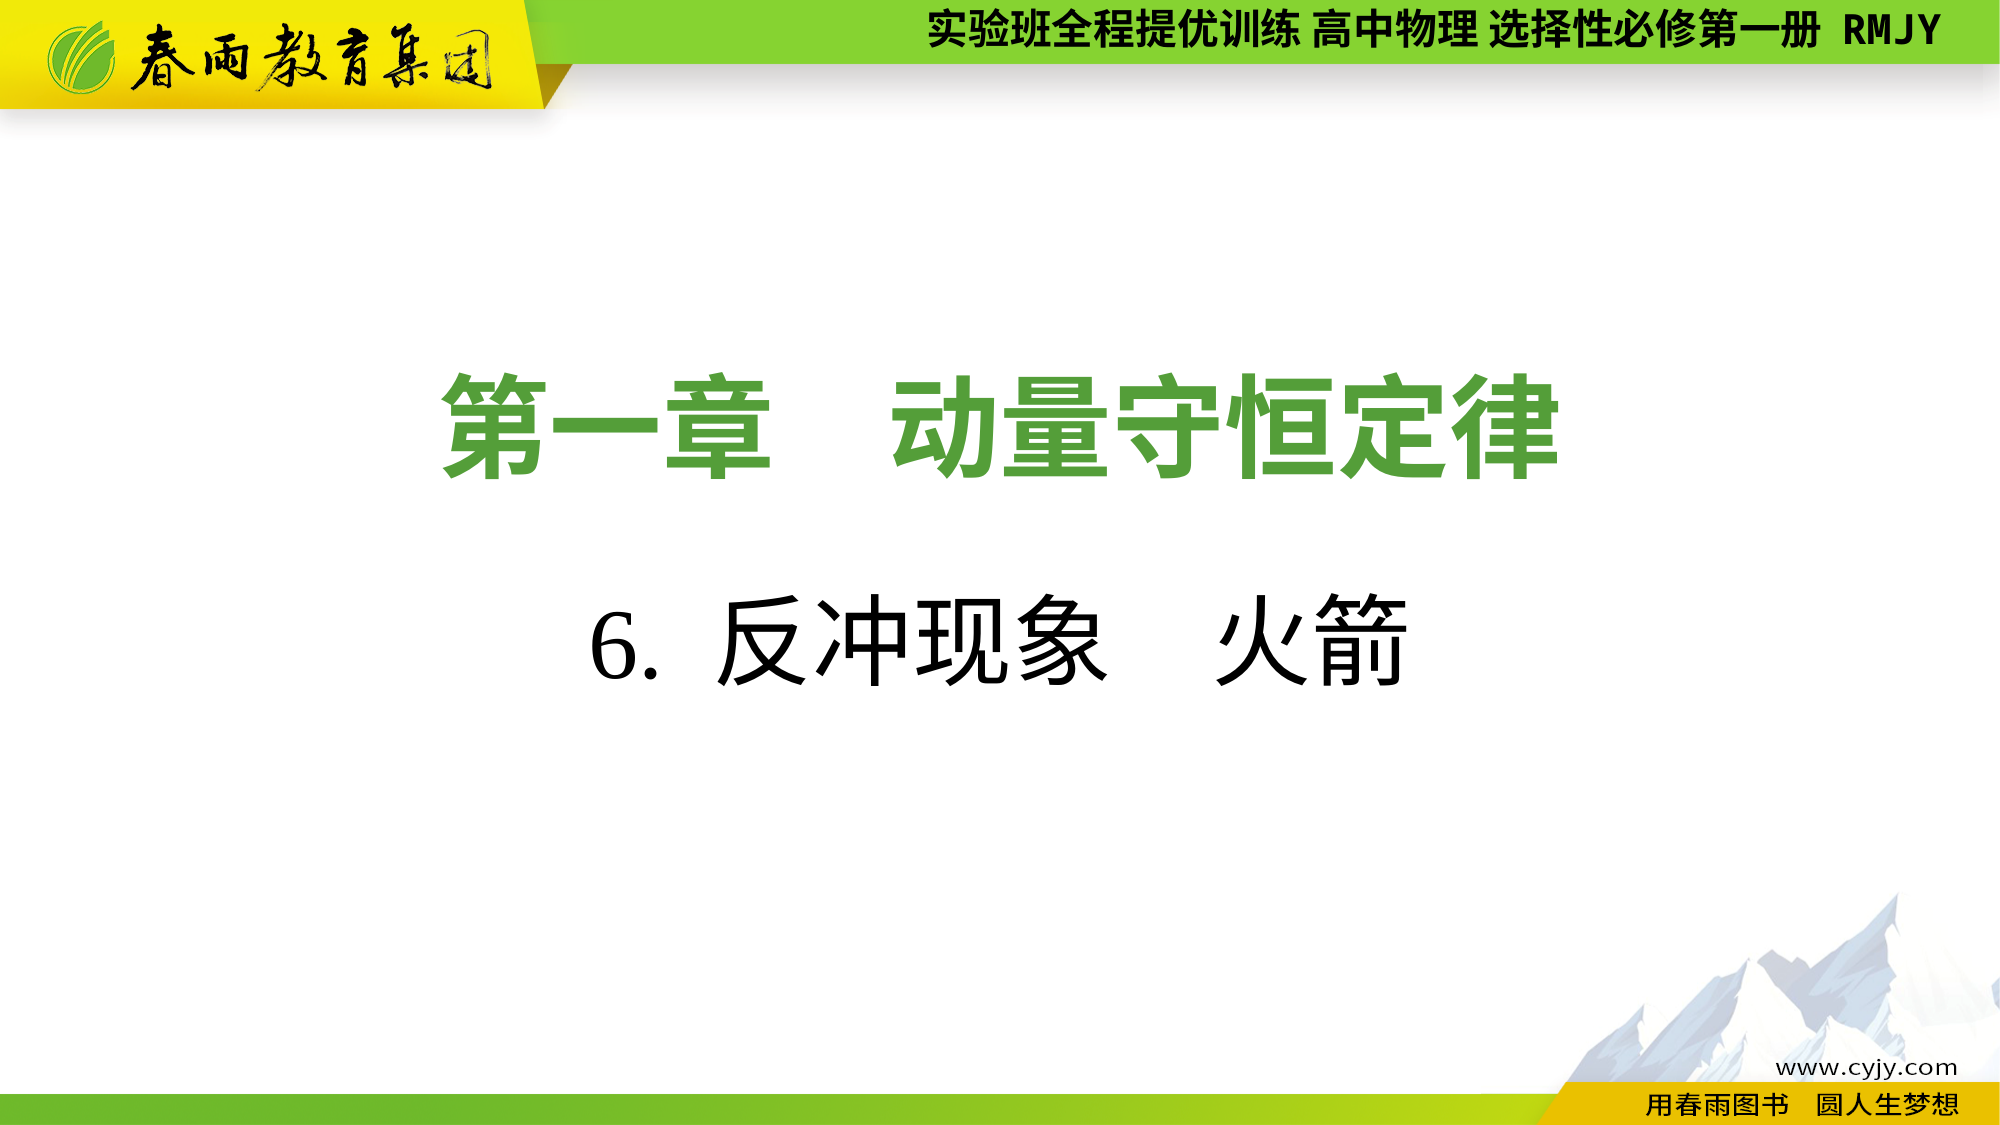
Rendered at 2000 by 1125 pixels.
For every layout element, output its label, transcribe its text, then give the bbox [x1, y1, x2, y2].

text_box 6. 反冲现象 火箭 [54, 511, 1946, 706]
text_box 第一章 动量守恒定律 [54, 282, 1946, 500]
picture [0, 0, 2000, 1125]
